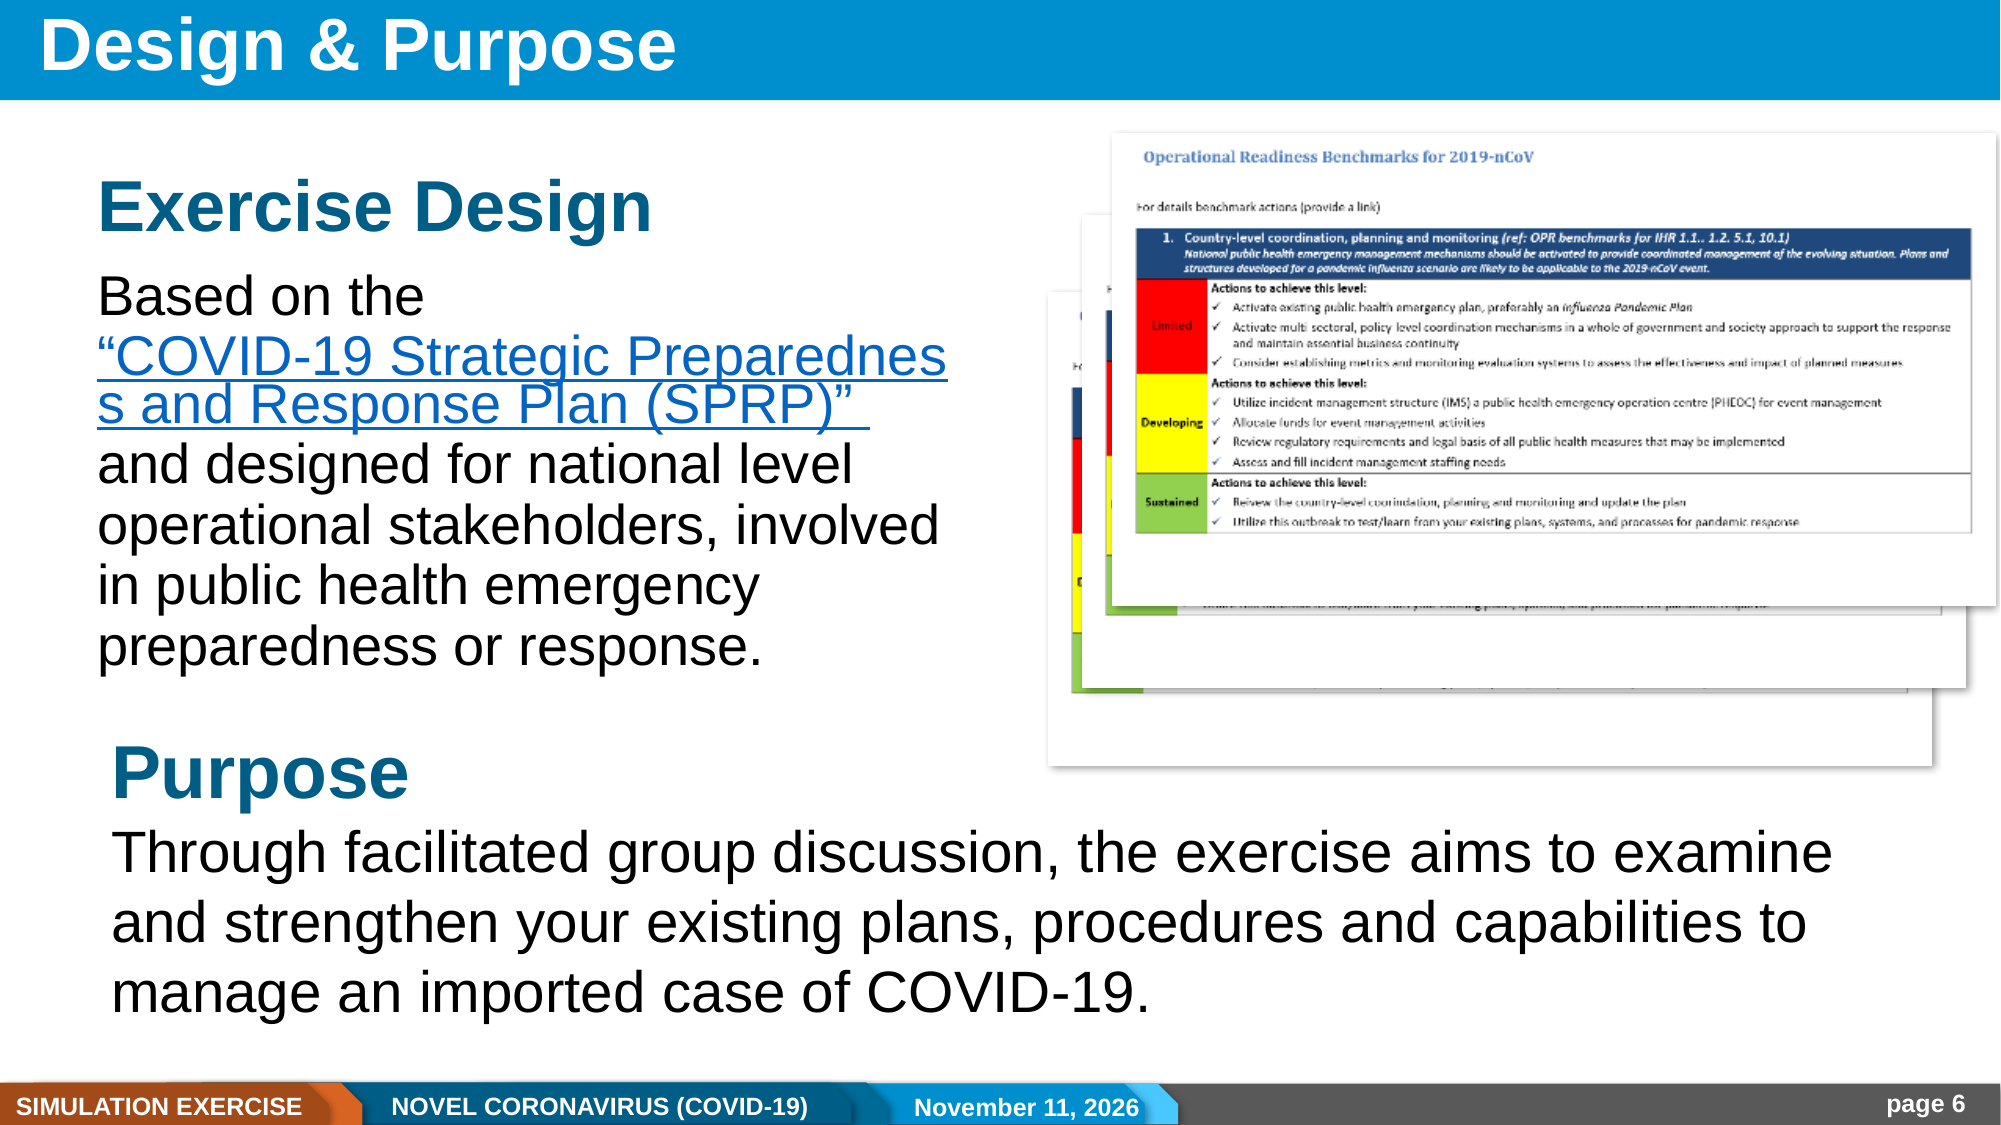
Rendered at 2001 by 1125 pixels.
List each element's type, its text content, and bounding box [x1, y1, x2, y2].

picture [1048, 133, 1996, 766]
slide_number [899, 1076, 1518, 1125]
text_box Purpose Through facilitated group discussion, the exercise aims to examine and strengthen your existing plans, procedures and capabilities to manage an imported case of COVID-19. [96, 671, 1939, 1032]
title Design & Purpose [25, 0, 1750, 94]
list Exercise Design Based on the “COVID-19 Strategic Preparedness and Response Plan (SPRP)” and designed for national level operational stakeholders, involved in public health emergency preparedness or response. [82, 161, 965, 702]
